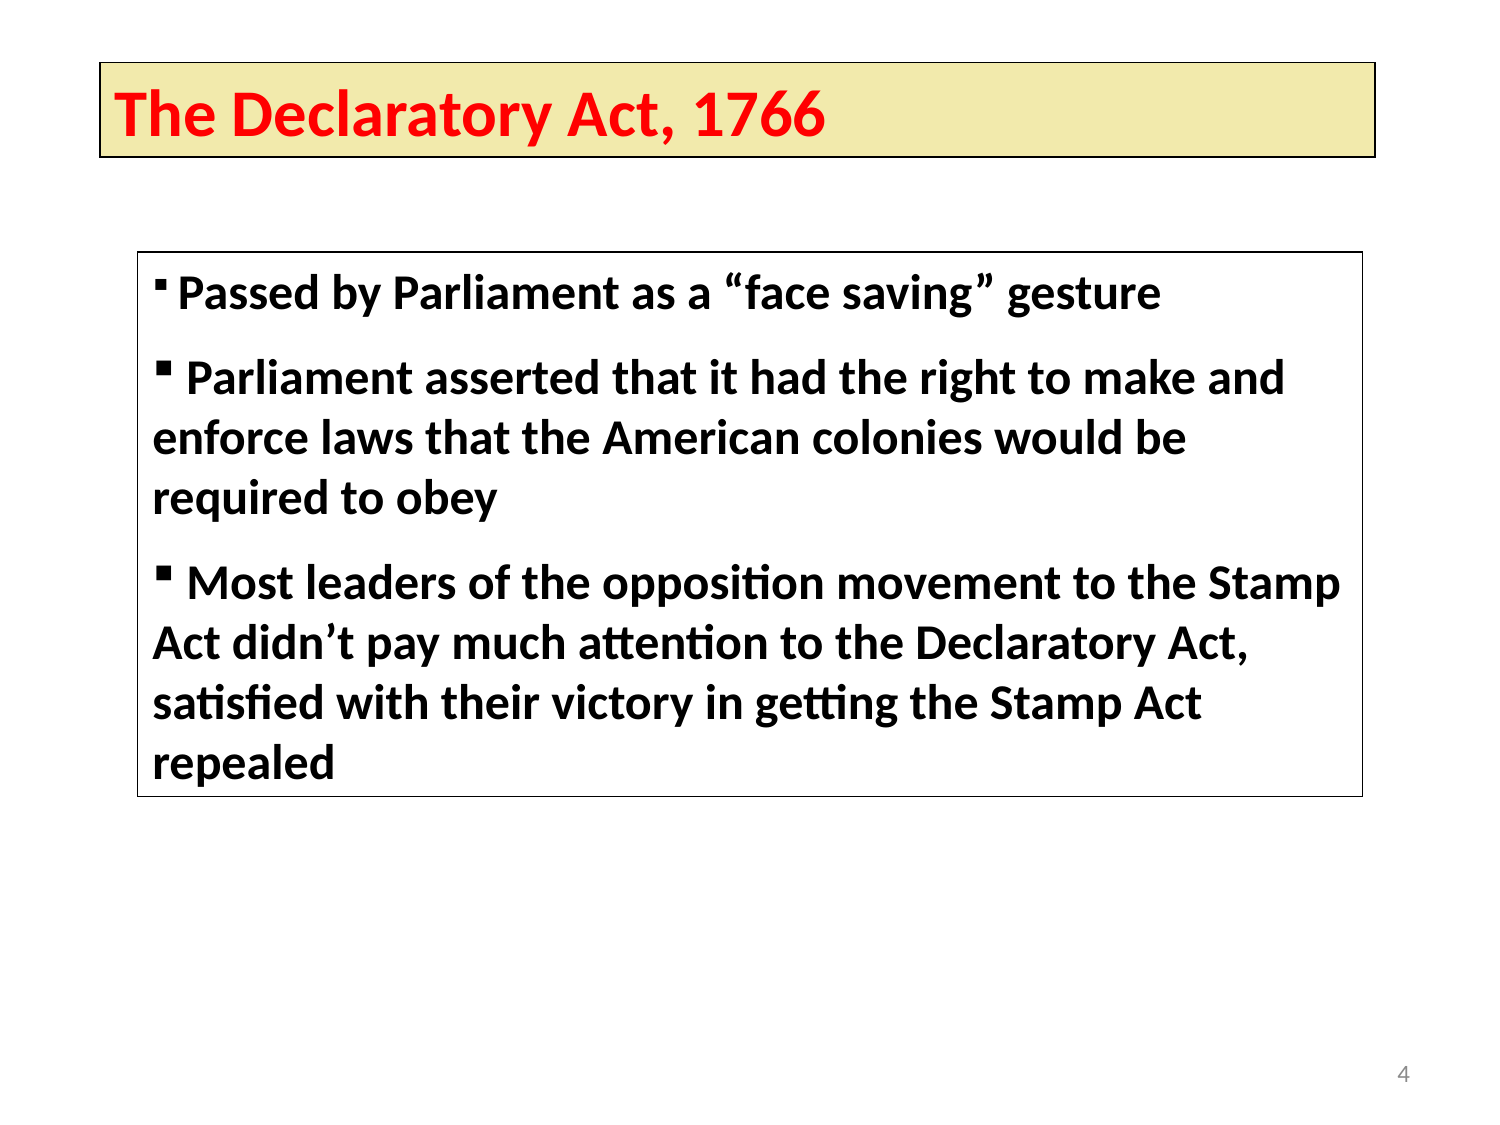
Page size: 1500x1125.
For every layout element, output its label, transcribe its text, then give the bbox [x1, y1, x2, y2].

text_box The Declaratory Act, 1766 [99, 62, 1375, 158]
text_box Passed by Parliament as a “face saving” gesture Parliament asserted that it had the right to make and enforce laws that the American colonies would be required to obey Most leaders of the opposition movement to the Stamp Act didn’t pay much attention to the Declaratory Act, satisfied with their victory in getting the Stamp Act repealed [137, 252, 1363, 797]
slide_number 4 [1074, 1042, 1425, 1103]
